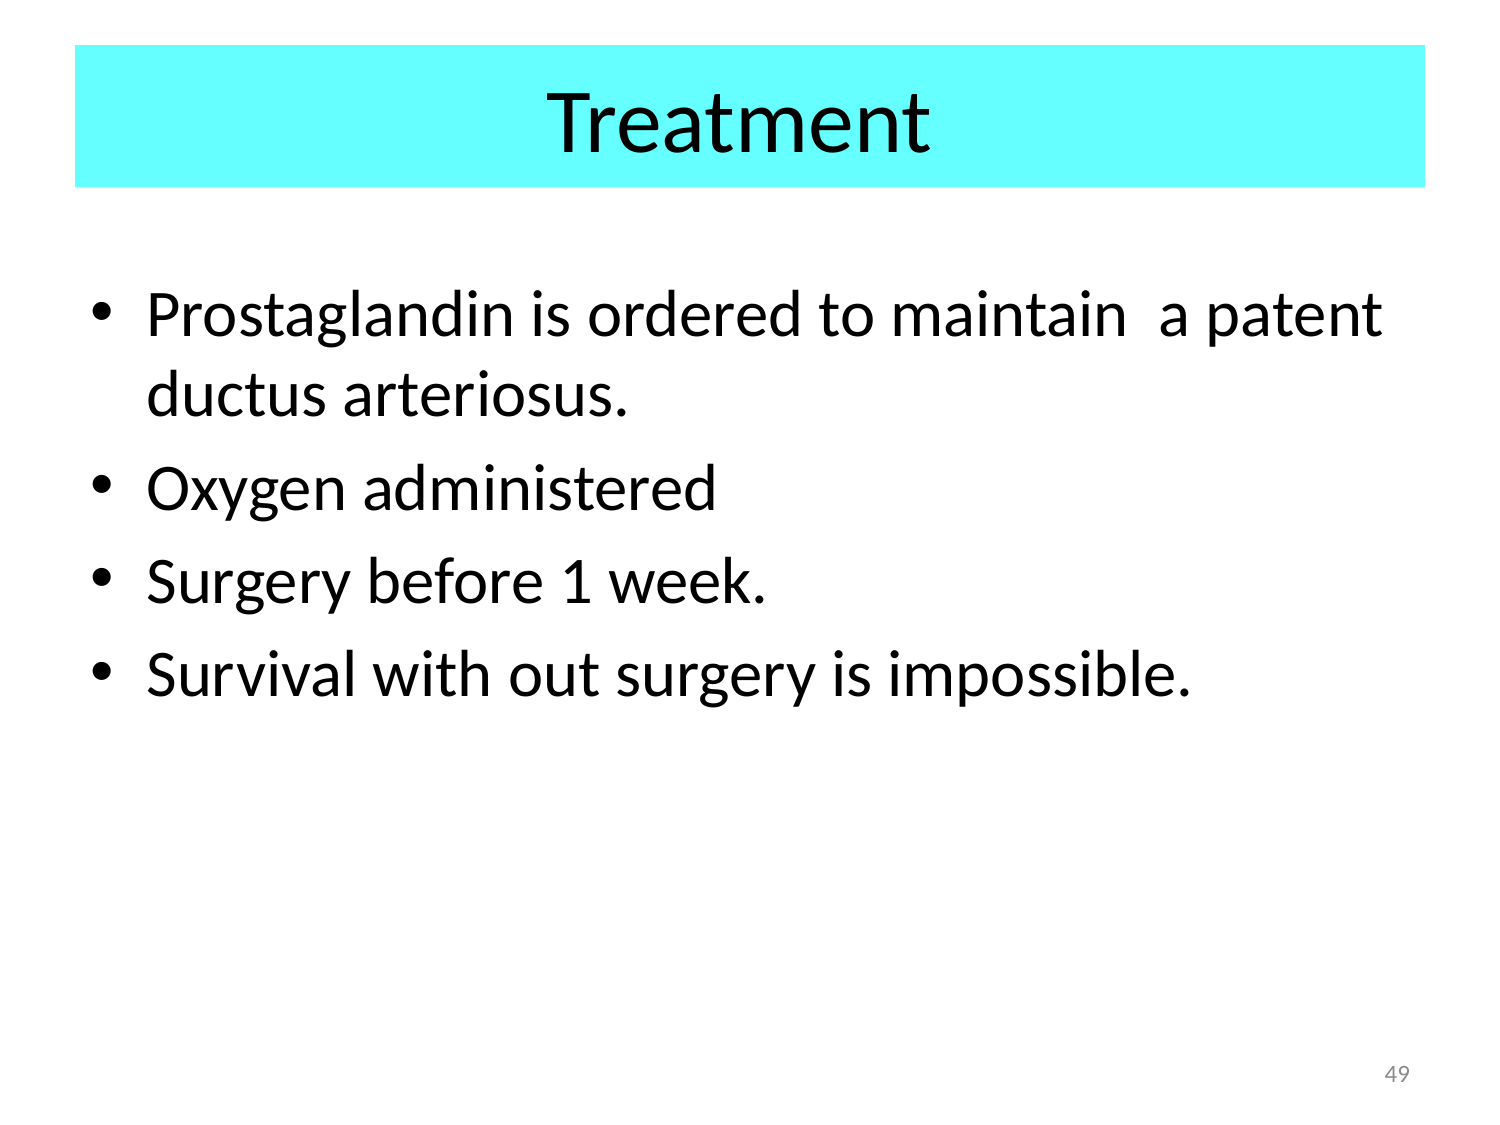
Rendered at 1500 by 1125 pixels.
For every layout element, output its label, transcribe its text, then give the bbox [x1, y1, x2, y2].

title Treatment [75, 45, 1425, 188]
slide_number 49 [1074, 1042, 1425, 1103]
list Prostaglandin is ordered to maintain a patent ductus arteriosus. Oxygen administered Surgery before 1 week. Survival with out surgery is impossible. [75, 262, 1425, 1005]
